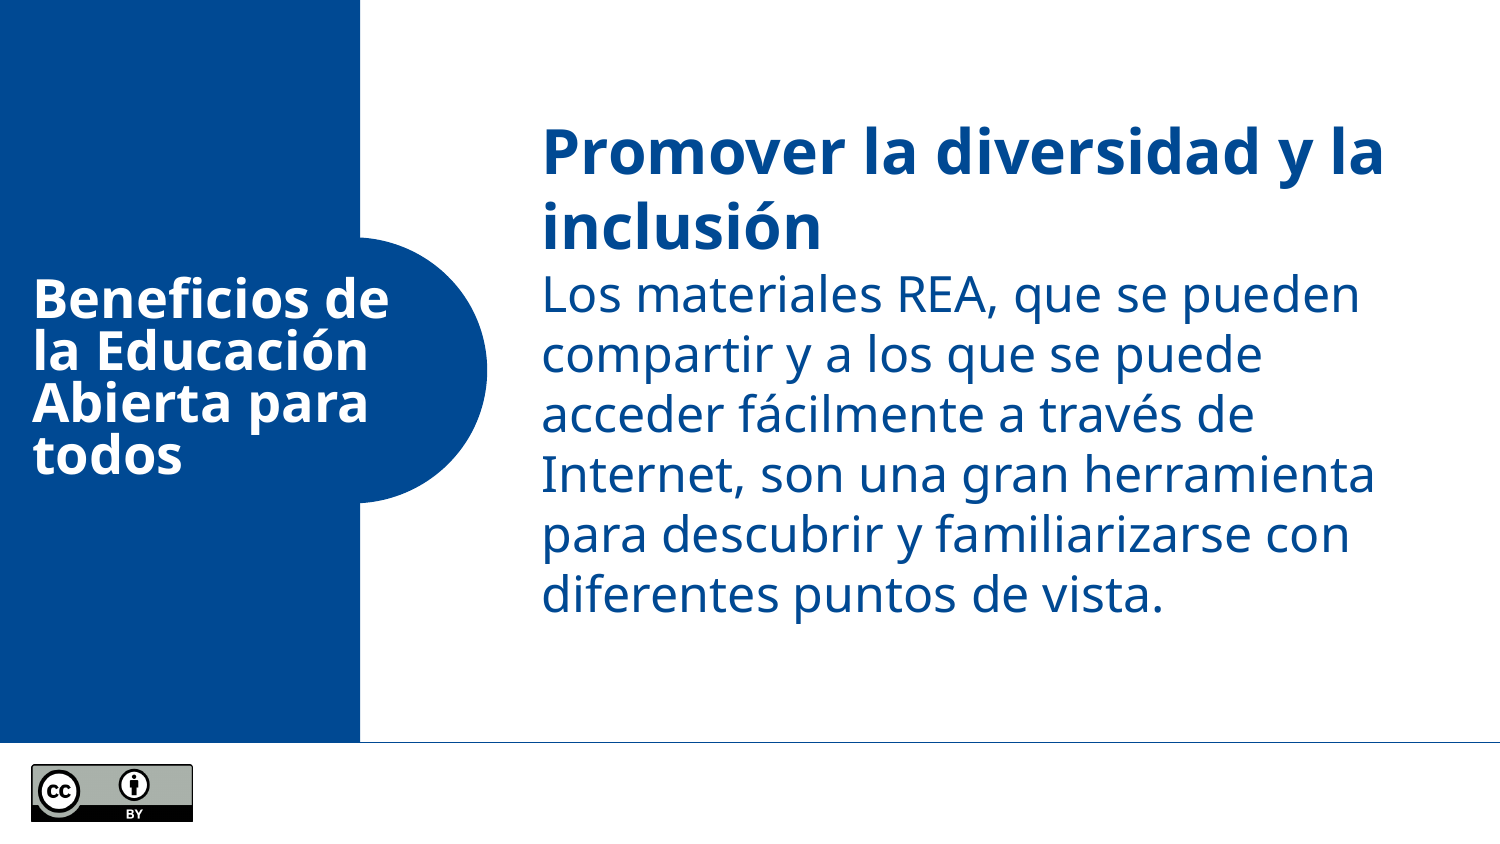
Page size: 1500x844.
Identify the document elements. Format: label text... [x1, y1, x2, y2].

text_box [275, 237, 488, 486]
picture [31, 764, 193, 822]
text_box Beneficios de la Educación Abierta para todos [17, 261, 420, 500]
text_box Promover la diversidad y la inclusión Los materiales REA, que se pueden compartir y a los que se puede acceder fácilmente a través de Internet, son una gran herramienta para descubrir y familiarizarse con diferentes puntos de vista. [526, 97, 1415, 638]
text_box [322, 500, 383, 504]
text_box [0, 750, 1500, 844]
text_box [0, 0, 361, 742]
